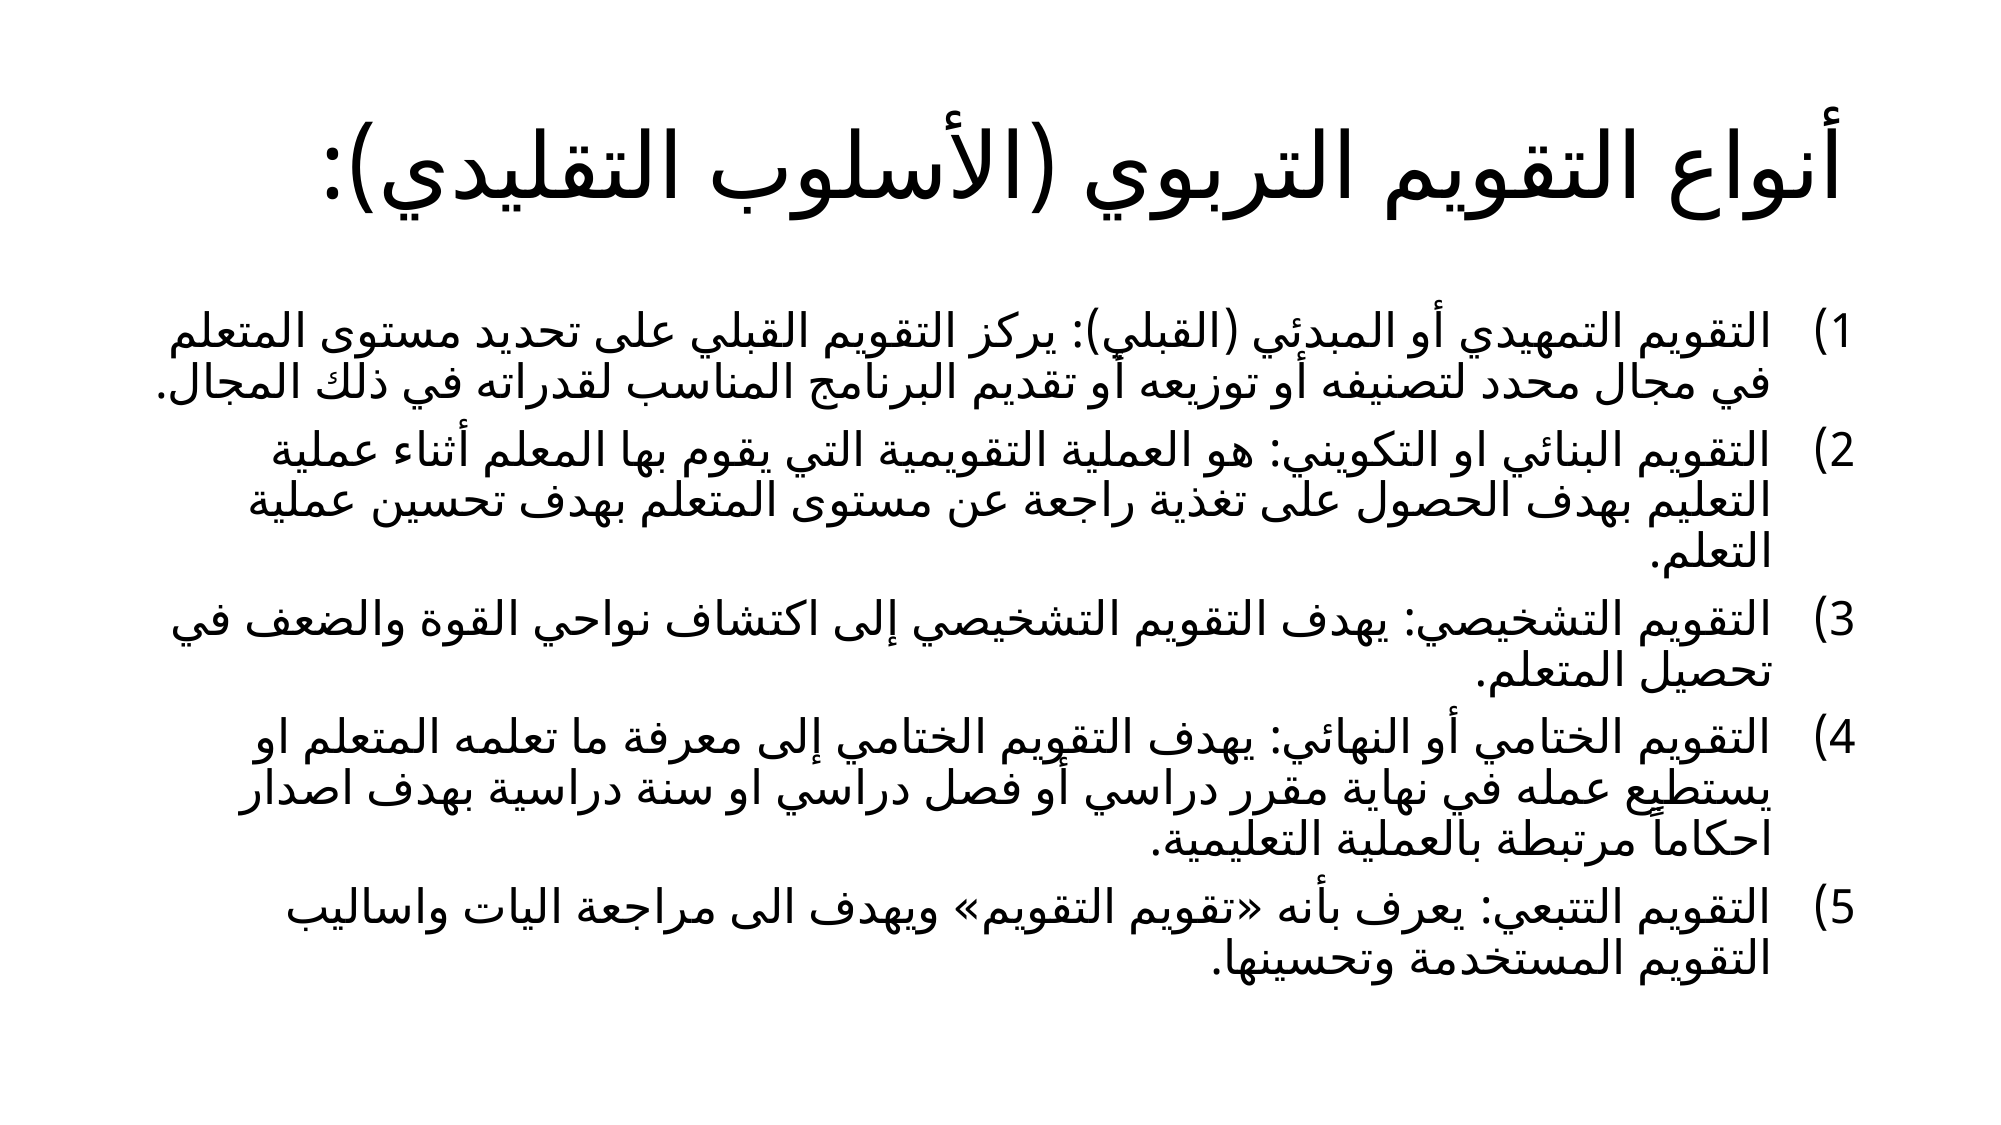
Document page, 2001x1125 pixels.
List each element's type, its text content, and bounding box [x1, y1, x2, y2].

list التقويم التمهيدي أو المبدئي (القبلي): يركز التقويم القبلي على تحديد مستوى المتعلم في مجال محدد لتصنيفه أو توزيعه أو تقديم البرنامج المناسب لقدراته في ذلك المجال. التقويم البنائي او التكويني: هو العملية التقويمية التي يقوم بها المعلم أثناء عملية التعليم بهدف الحصول على تغذية راجعة عن مستوى المتعلم بهدف تحسين عملية التعلم. التقويم التشخيصي: يهدف التقويم التشخيصي إلى اكتشاف نواحي القوة والضعف في تحصيل المتعلم. التقويم الختامي أو النهائي: يهدف التقويم الختامي إلى معرفة ما تعلمه المتعلم او يستطيع عمله في نهاية مقرر دراسي أو فصل دراسي او سنة دراسية بهدف اصدار احكاماً مرتبطة بالعملية التعليمية. التقويم التتبعي: يعرف بأنه «تقويم التقويم» ويهدف الى مراجعة اليات واساليب التقويم المستخدمة وتحسينها. [137, 299, 1863, 1014]
title أنواع التقويم التربوي (الأسلوب التقليدي): [137, 59, 1863, 278]
